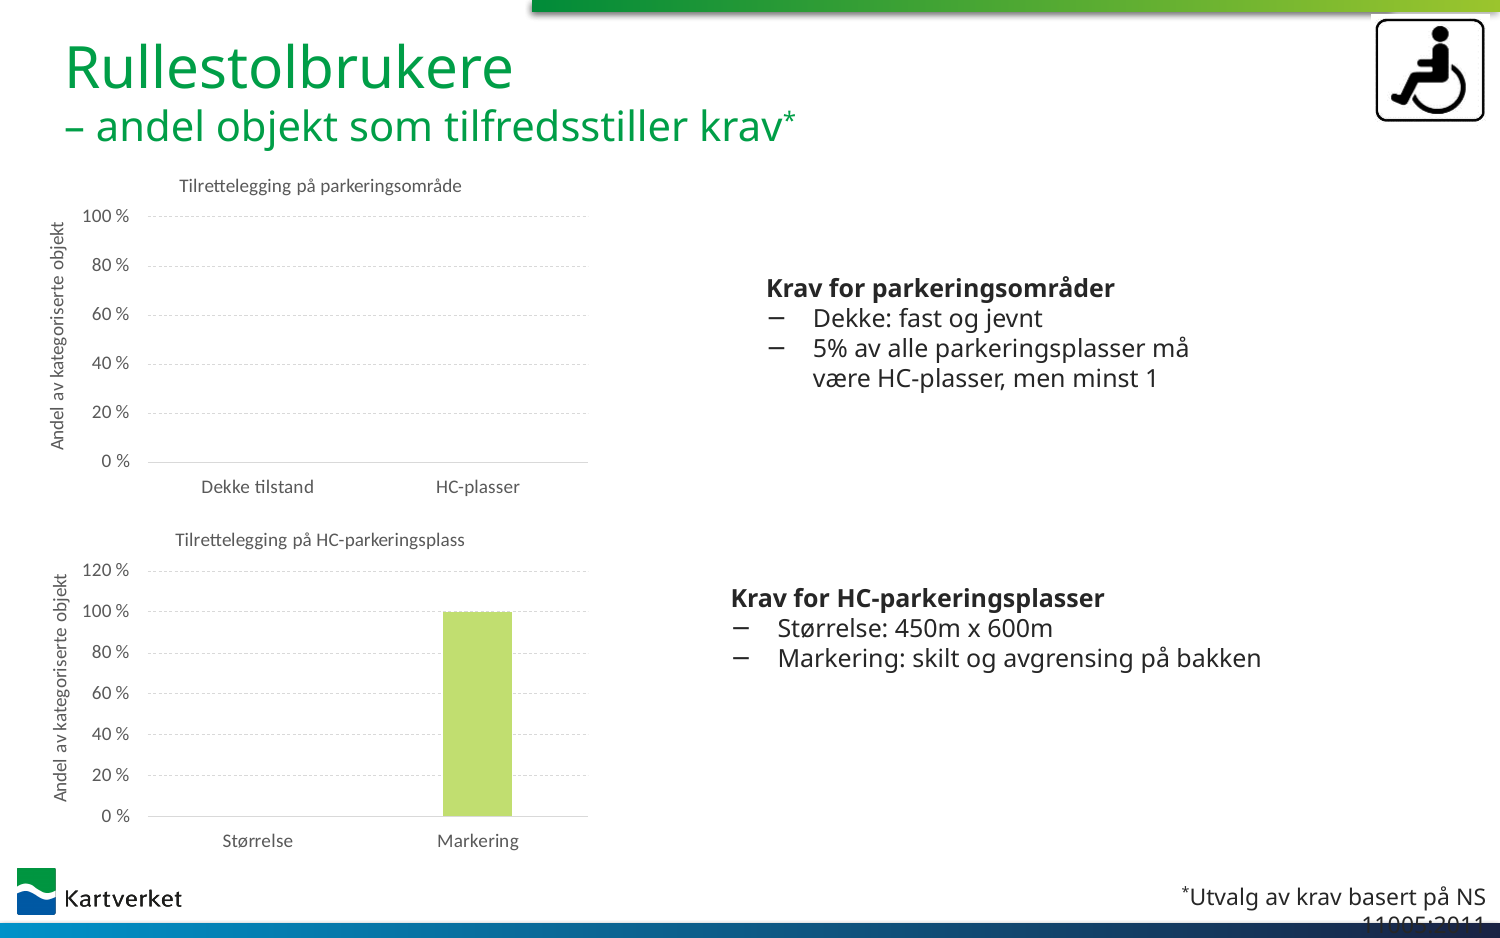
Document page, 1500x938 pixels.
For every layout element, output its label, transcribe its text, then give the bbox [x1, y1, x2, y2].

text_box Krav for parkeringsområder Dekke: fast og jevnt 5% av alle parkeringsplasser må være HC-plasser, men minst 1 [751, 264, 1232, 400]
text_box *Utvalg av krav basert på NS 11005:2011 [1068, 873, 1500, 938]
text_box Rullestolbrukere – andel objekt som tilfredsstiller krav* [49, 23, 1431, 158]
text_box Krav for HC-parkeringsplasser Størrelse: 450m x 600m Markering: skilt og avgrensing på bakken [715, 574, 1278, 680]
picture [1371, 13, 1491, 127]
picture [41, 166, 599, 505]
picture [41, 520, 599, 859]
